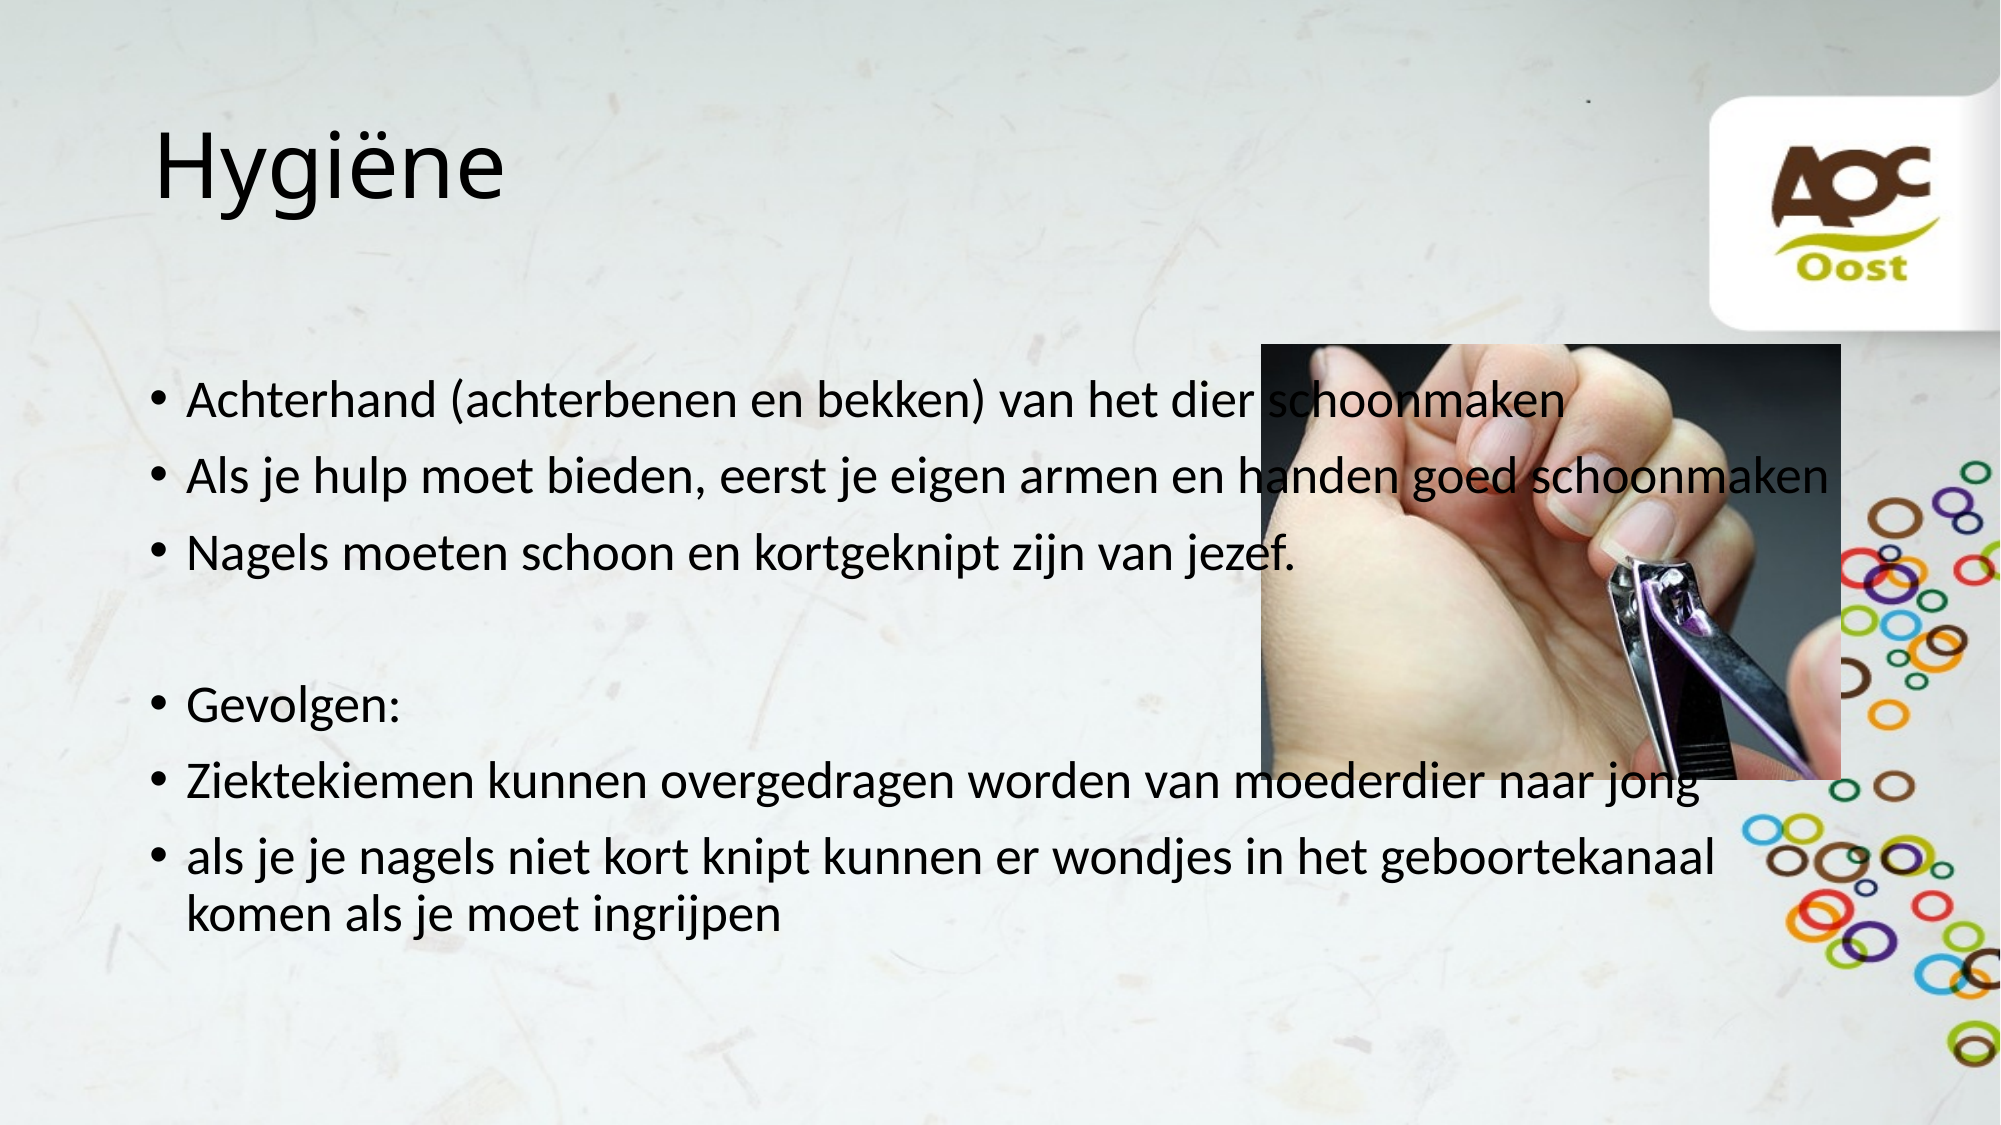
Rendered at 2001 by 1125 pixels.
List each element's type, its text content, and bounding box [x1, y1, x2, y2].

picture [0, 0, 2001, 1125]
title Hygiëne [137, 59, 1863, 278]
list Achterhand (achterbenen en bekken) van het dier schoonmaken Als je hulp moet bieden, eerst je eigen armen en handen goed schoonmaken Nagels moeten schoon en kortgeknipt zijn van jezef. Gevolgen: Ziektekiemen kunnen overgedragen worden van moederdier naar jong als je je nagels niet kort knipt kunnen er wondjes in het geboortekanaal komen als je moet ingrijpen [134, 364, 1866, 962]
